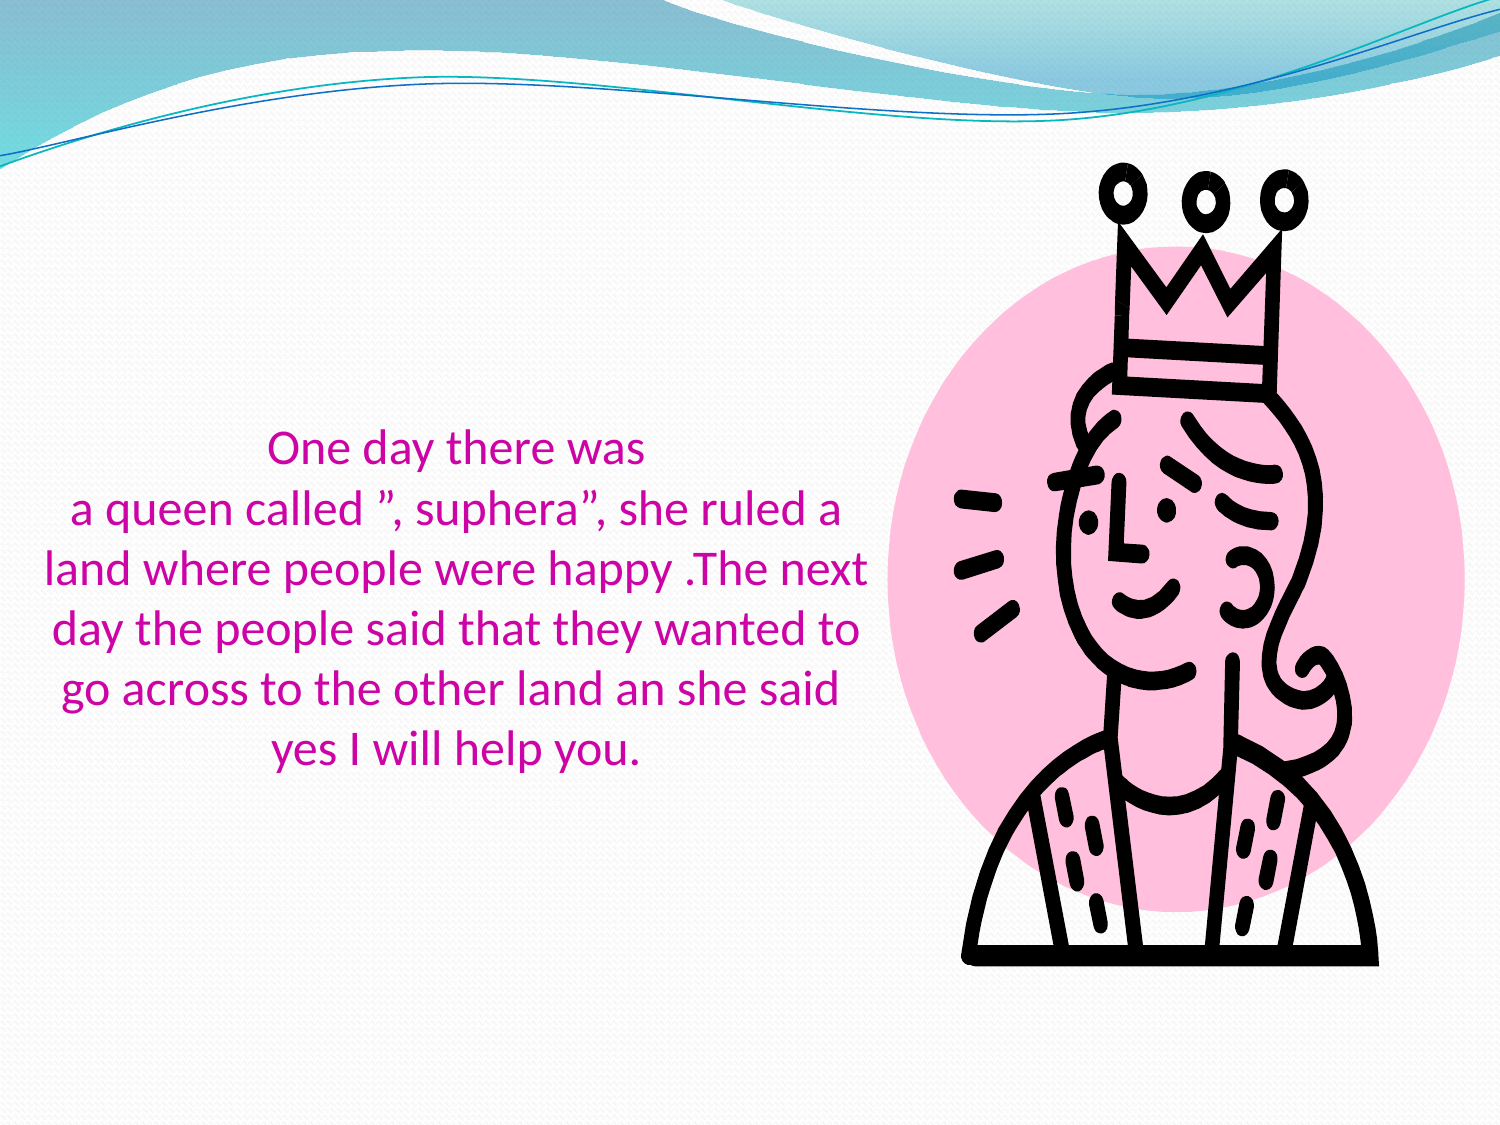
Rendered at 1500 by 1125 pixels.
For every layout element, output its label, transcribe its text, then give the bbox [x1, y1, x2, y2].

title One day there was a queen called ”, suphera”, she ruled a land where people were happy .The next day the people said that they wanted to go across to the other land an she said yes I will help you. [37, 262, 875, 775]
picture [887, 162, 1465, 967]
